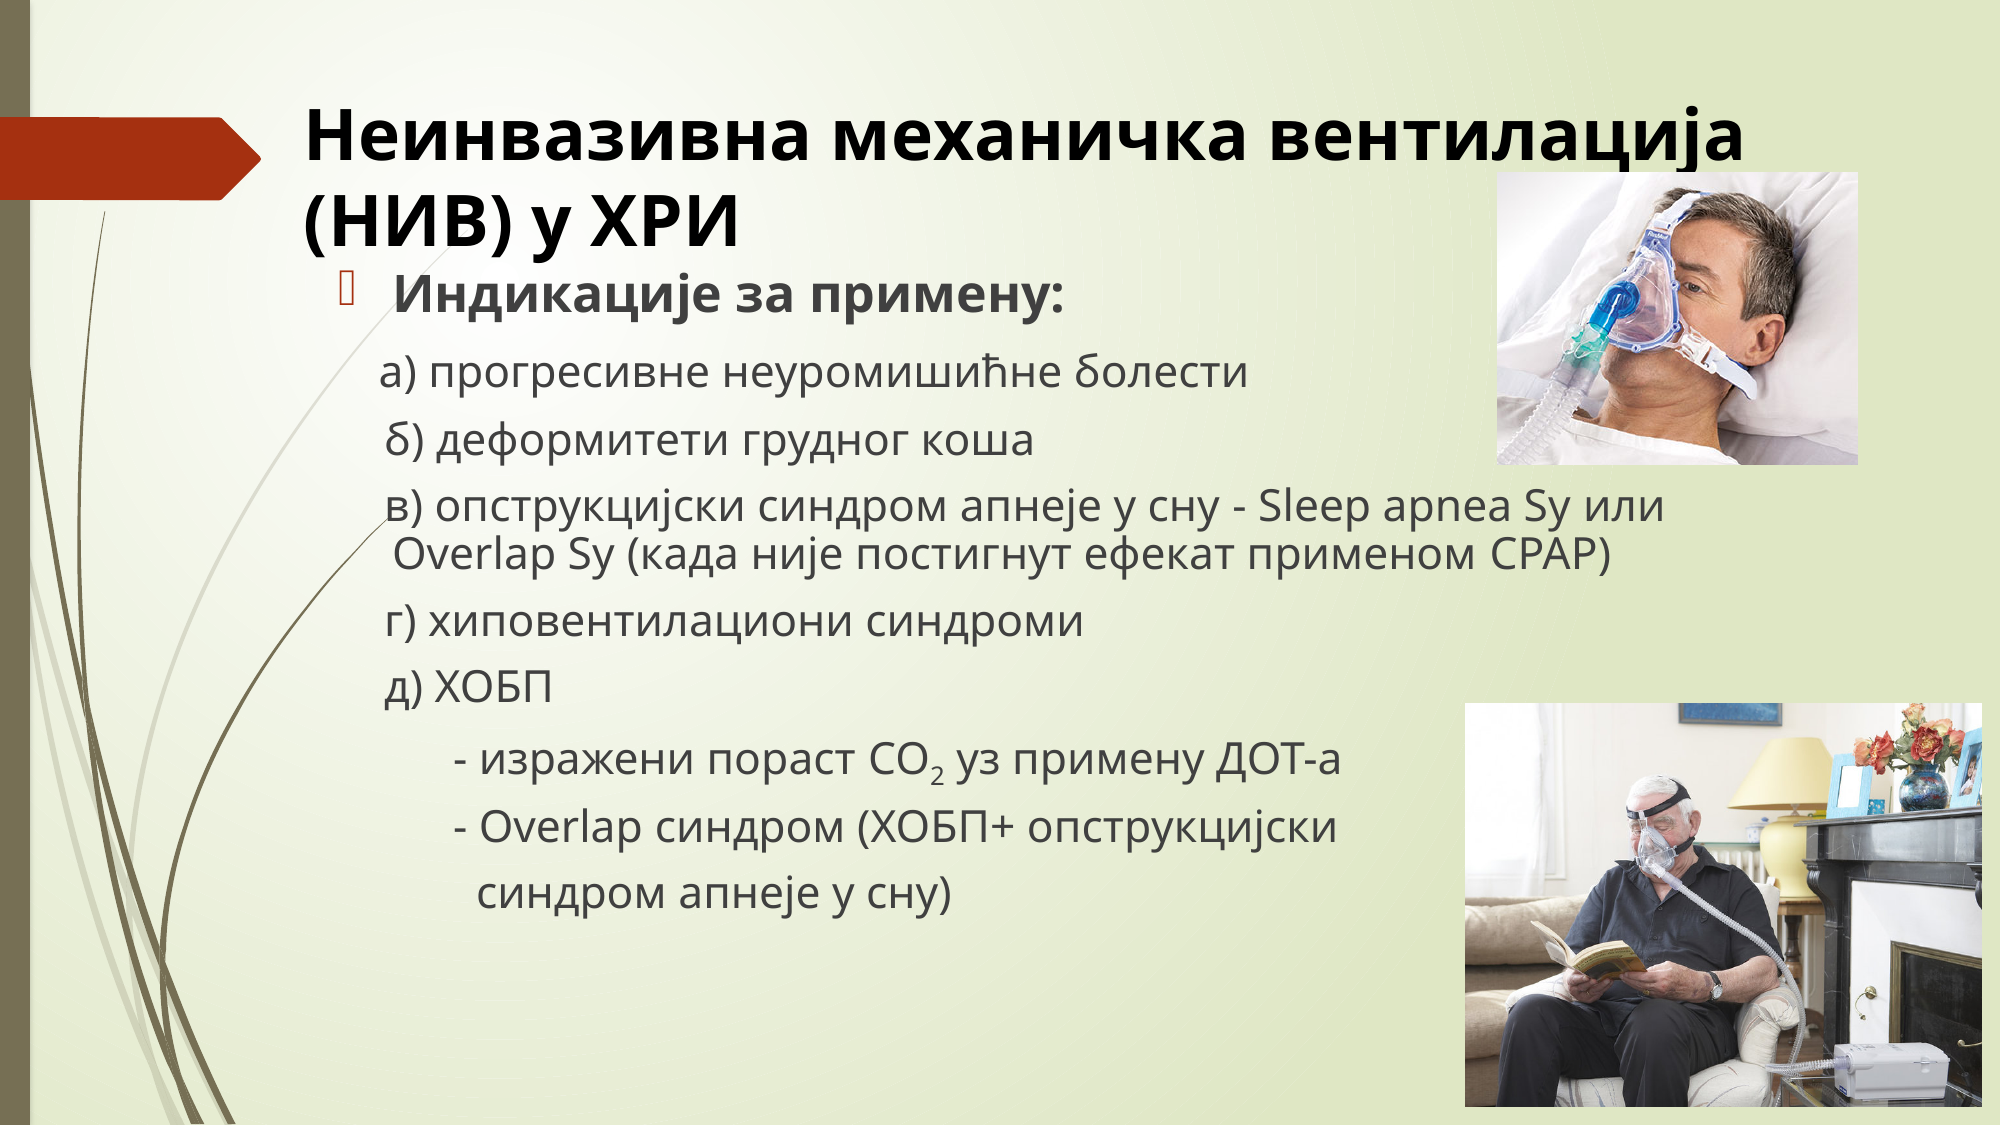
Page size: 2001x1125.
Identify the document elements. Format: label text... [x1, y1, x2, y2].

picture [1465, 703, 1982, 1107]
list Индикације за примену: а) прогресивне неуромишићне болести б) деформитети грудног коша в) опструкцијски синдром апнеје у сну - Sleep apnea Sy или Overlap Sy (када није постигнут ефекат применом CPAP) г) хиповентилациони синдроми д) ХОБП - изражени пораст CO2 уз примену ДОТ-а - Overlap синдром (ХОБП+ опструкцијски синдром апнеје у сну) [323, 270, 1690, 1038]
picture [1496, 172, 1858, 465]
title Неинвазивна механичка вентилација (НИВ) у ХРИ [288, 82, 1871, 270]
